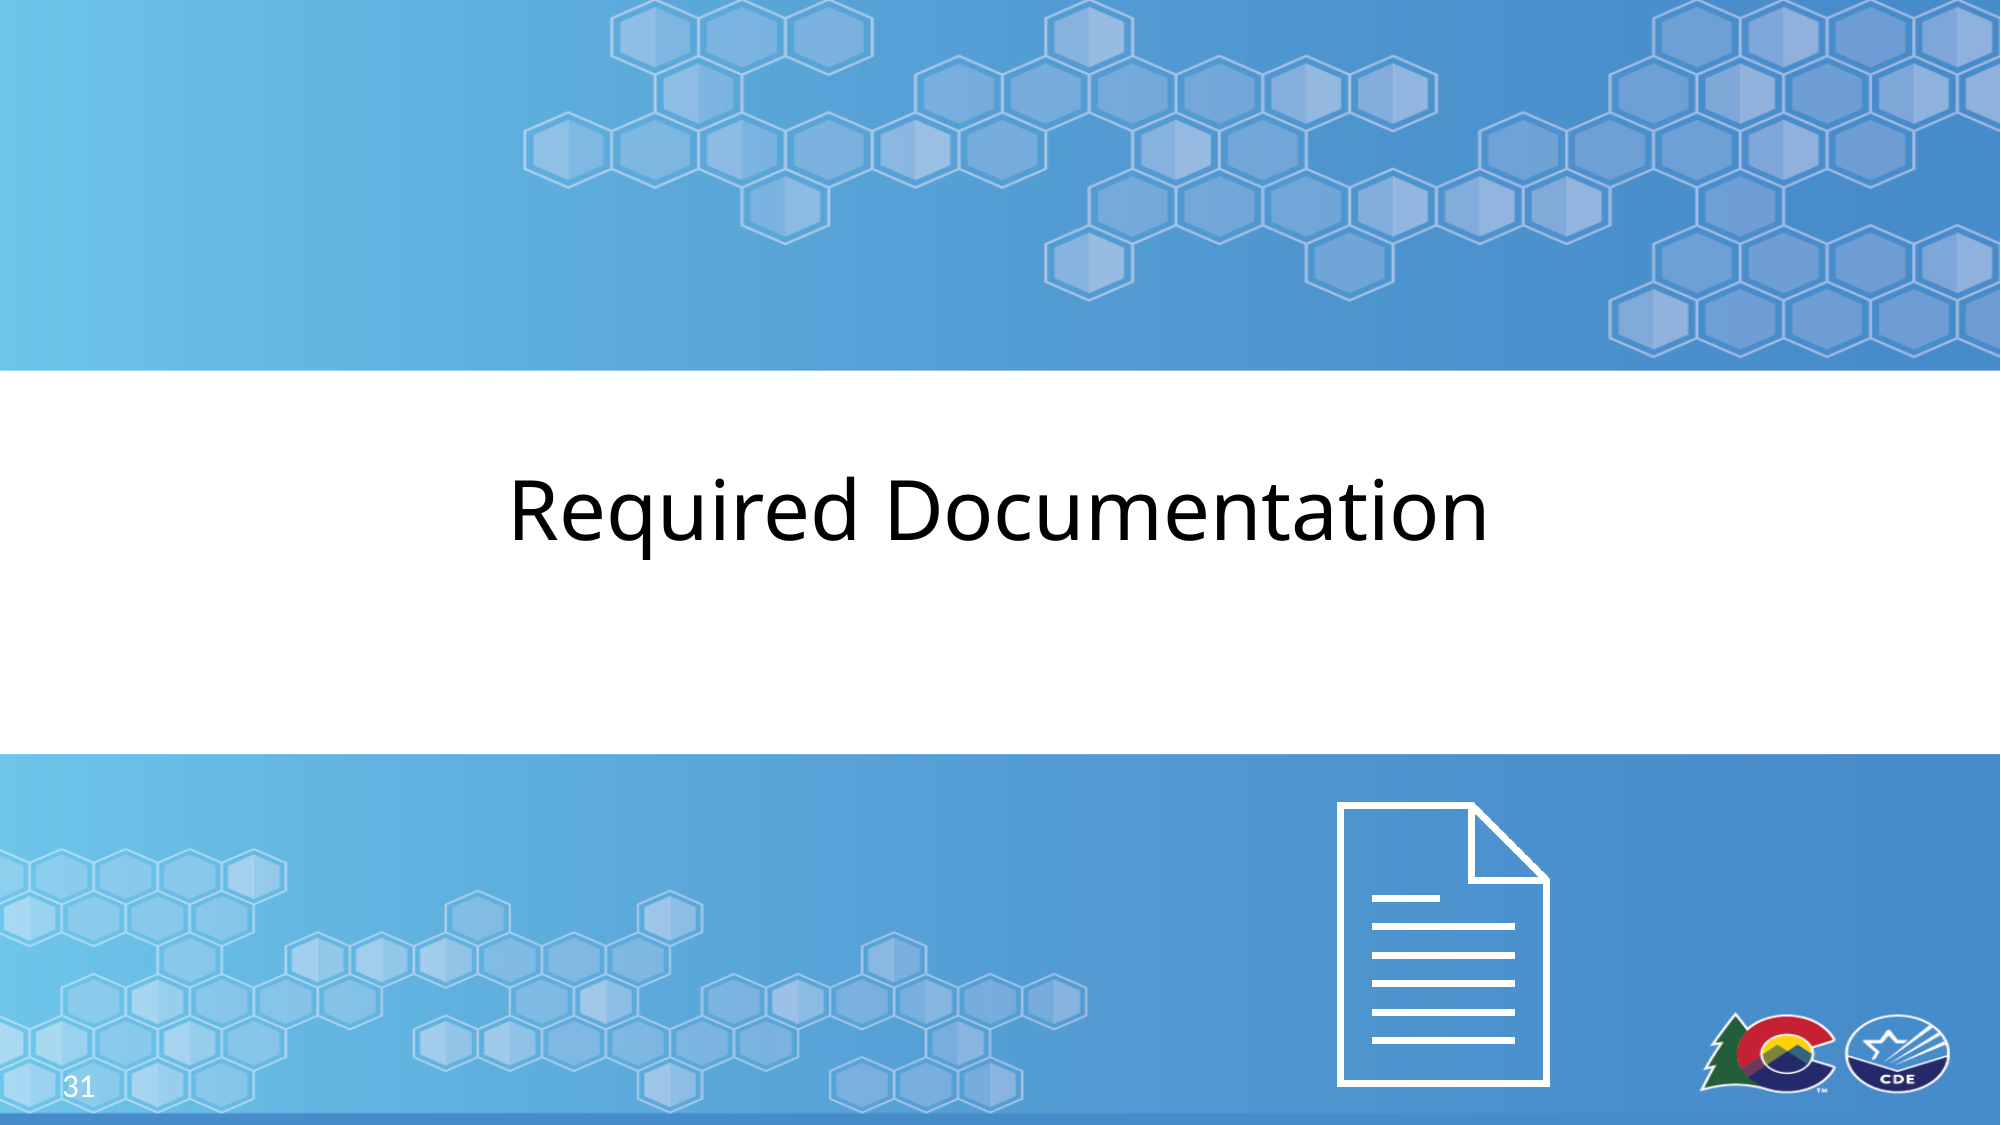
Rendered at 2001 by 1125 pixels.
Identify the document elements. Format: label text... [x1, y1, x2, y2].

picture [0, 0, 2000, 370]
picture [0, 755, 2000, 1125]
title Required Documentation [0, 370, 2000, 755]
slide_number 31 [47, 1054, 498, 1115]
